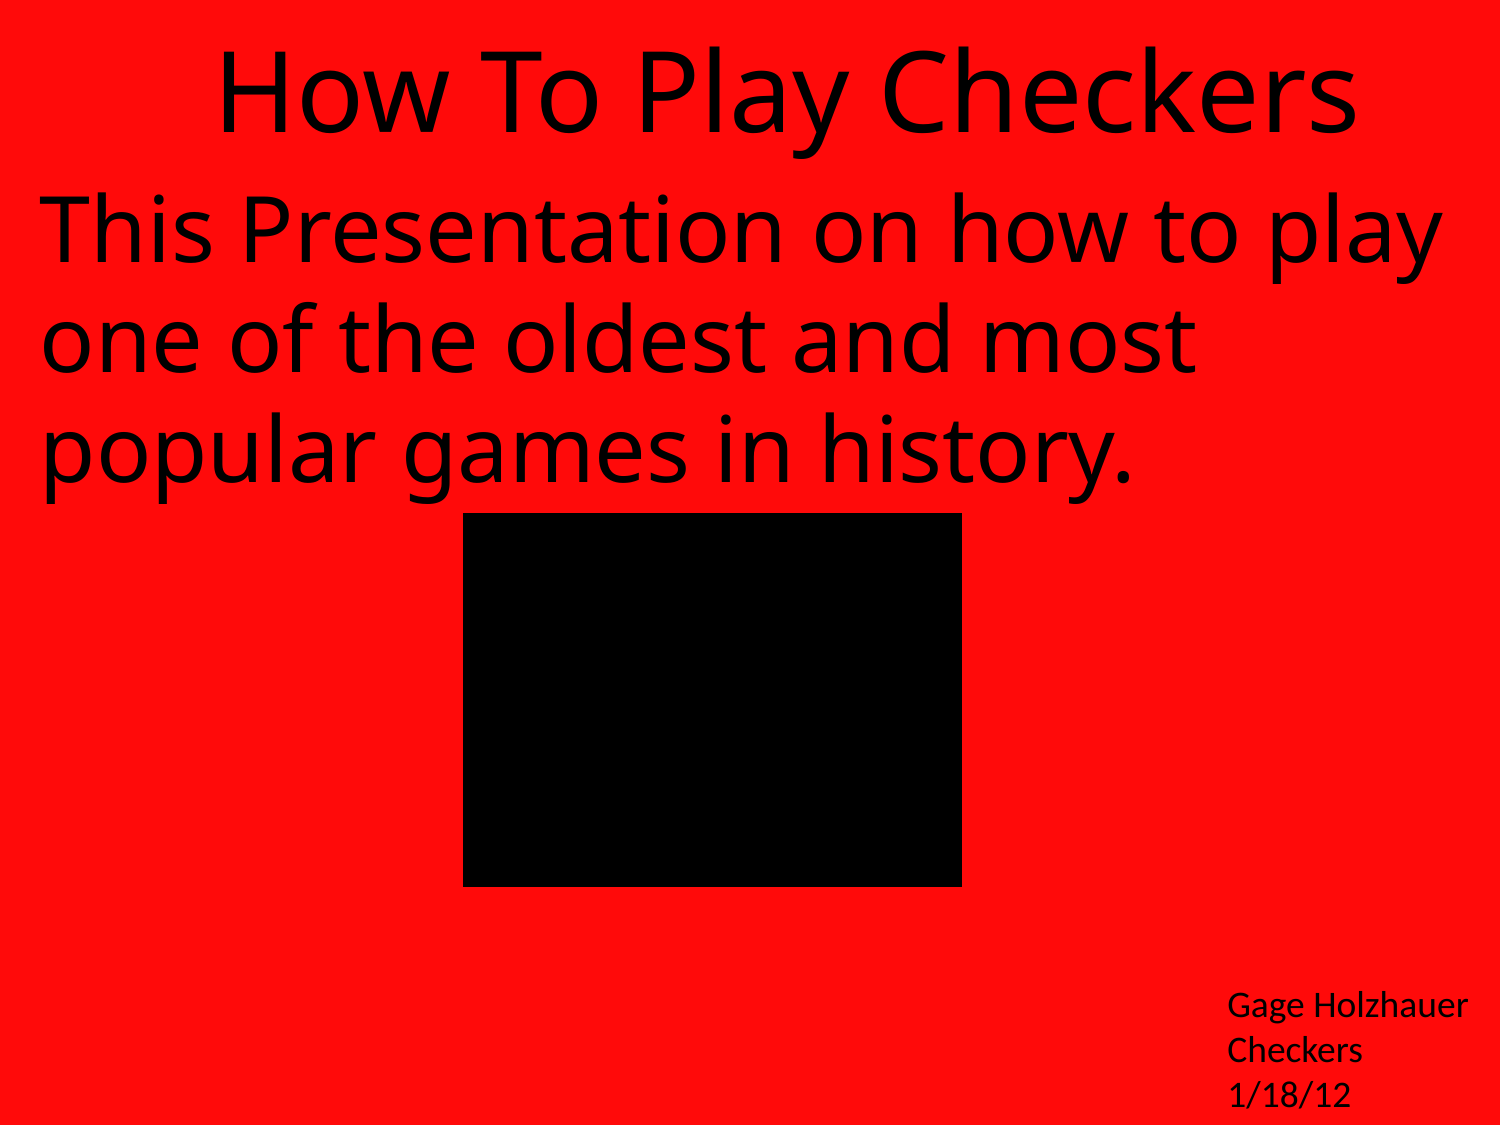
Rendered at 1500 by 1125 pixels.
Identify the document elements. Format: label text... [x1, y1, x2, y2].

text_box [462, 512, 963, 888]
text_box This Presentation on how to play one of the oldest and most popular games in history. [24, 163, 1475, 509]
text_box Gage Holzhauer Checkers 1/18/12 [1212, 972, 1500, 1123]
text_box How To Play Checkers [24, 12, 1500, 163]
